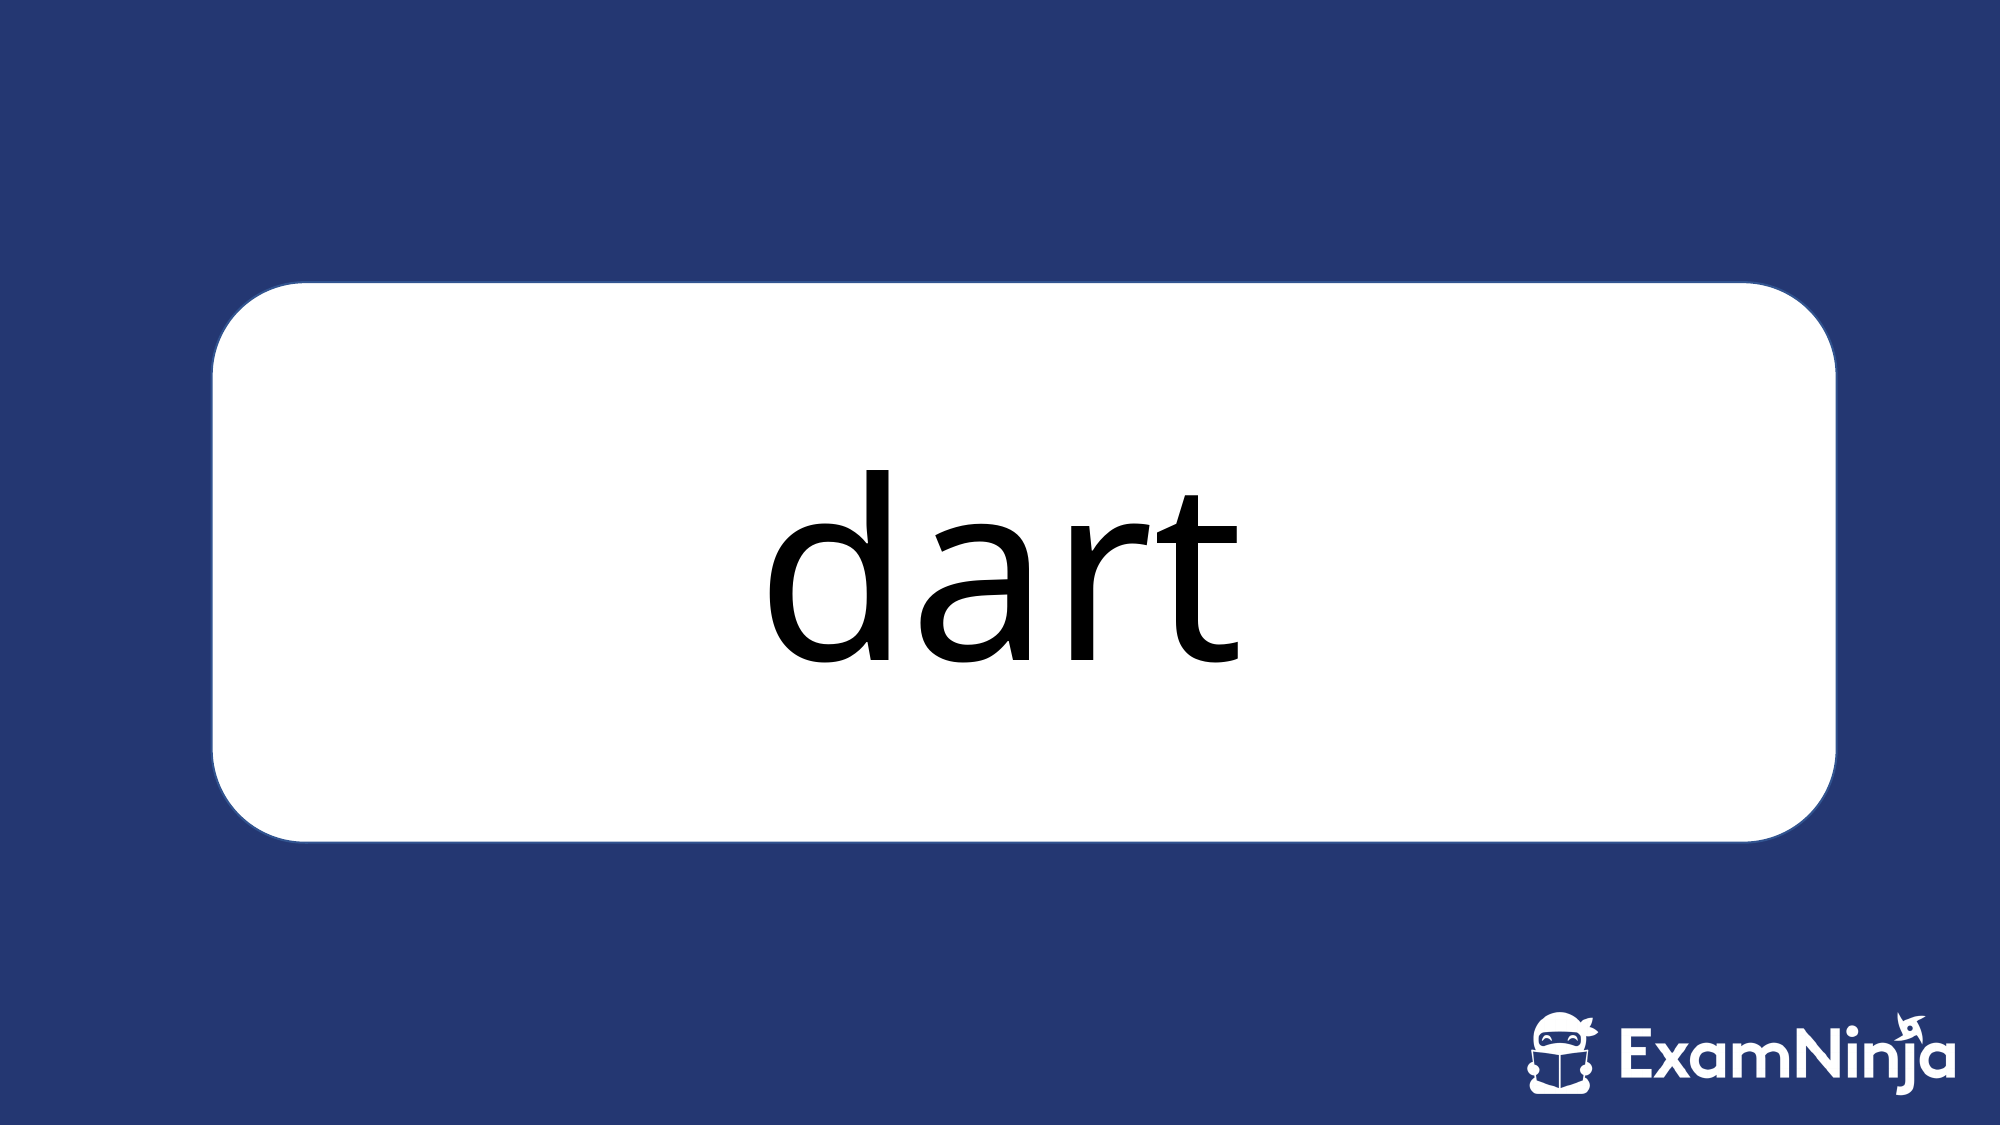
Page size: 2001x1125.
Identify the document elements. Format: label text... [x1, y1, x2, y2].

text_box [210, 719, 1838, 844]
text_box [210, 281, 1838, 403]
text_box dart [143, 403, 1857, 719]
picture [1501, 1003, 1979, 1102]
